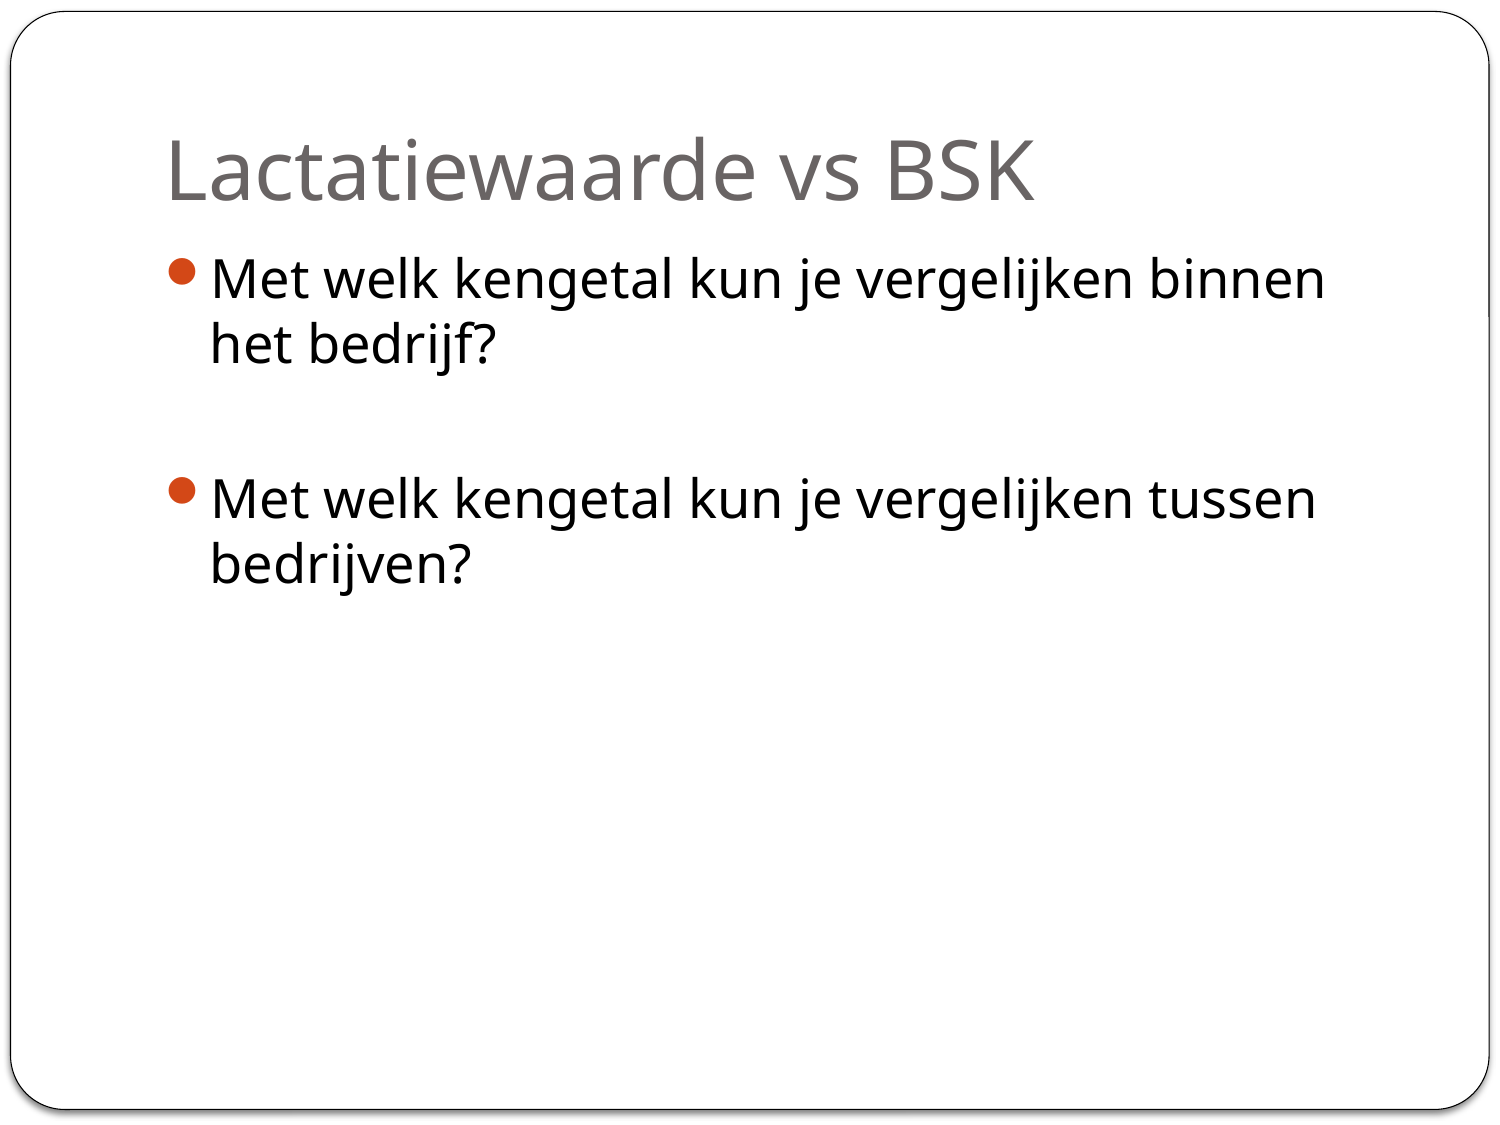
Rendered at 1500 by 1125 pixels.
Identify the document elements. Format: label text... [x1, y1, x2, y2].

list Met welk kengetal kun je vergelijken binnen het bedrijf? Met welk kengetal kun je vergelijken tussen bedrijven? [150, 237, 1425, 988]
title Lactatiewaarde vs BSK [150, 45, 1425, 233]
